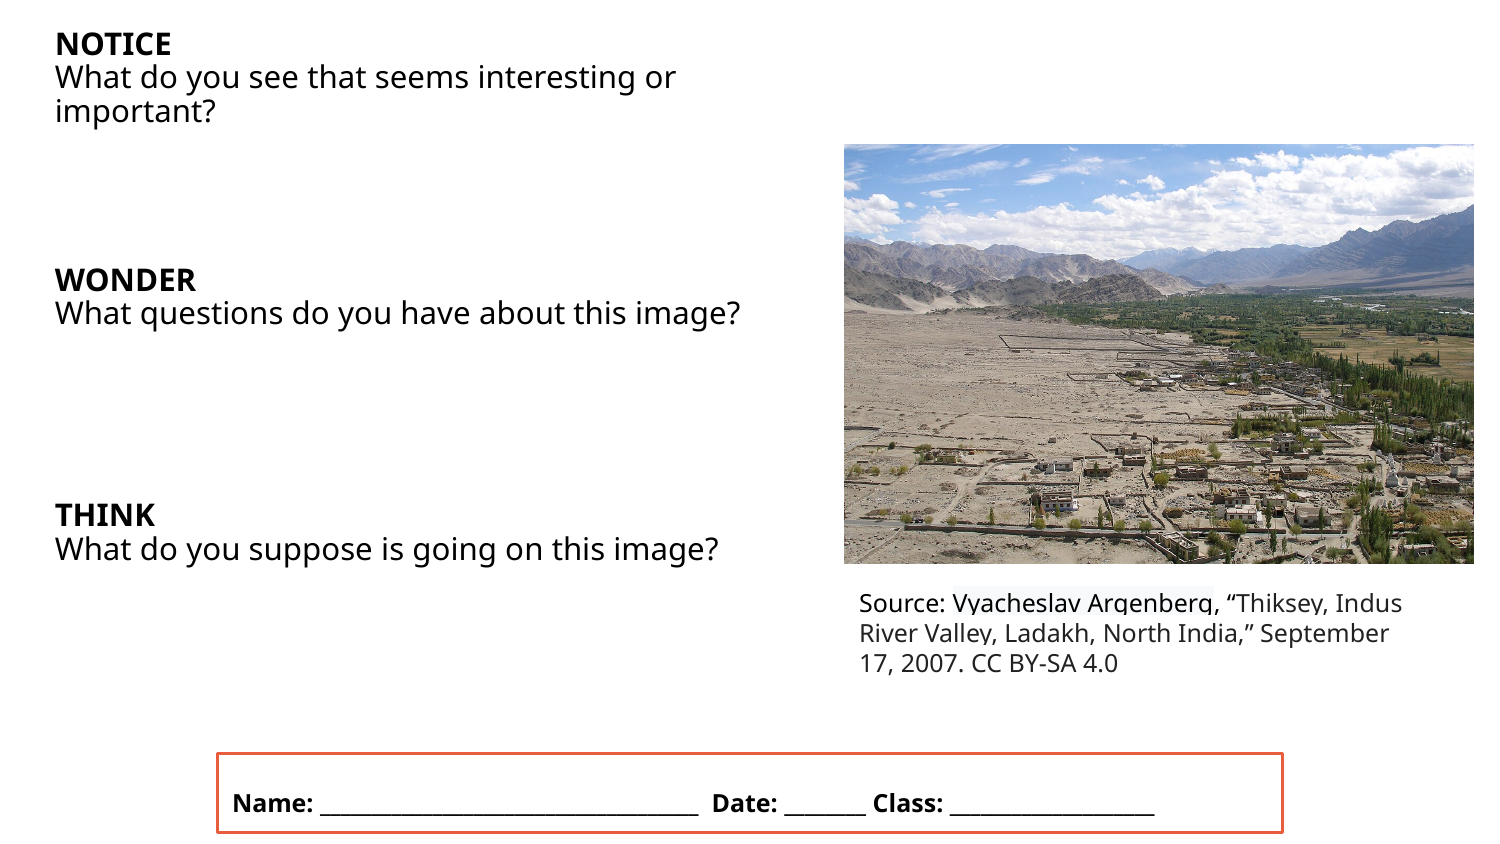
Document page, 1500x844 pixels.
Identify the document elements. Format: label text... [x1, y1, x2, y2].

text_box Name: _____________________________________ Date: ________ Class: ____________________ [217, 753, 1283, 833]
list NOTICE What do you see that seems interesting or important? WONDER What questions do you have about this image? THINK What do you suppose is going on this image? [43, 22, 821, 808]
picture [843, 144, 1474, 565]
text_box Source: Vyacheslav Argenberg, “Thiksey, Indus River Valley, Ladakh, North India,” September 17, 2007. CC BY-SA 4.0 [844, 572, 1430, 693]
